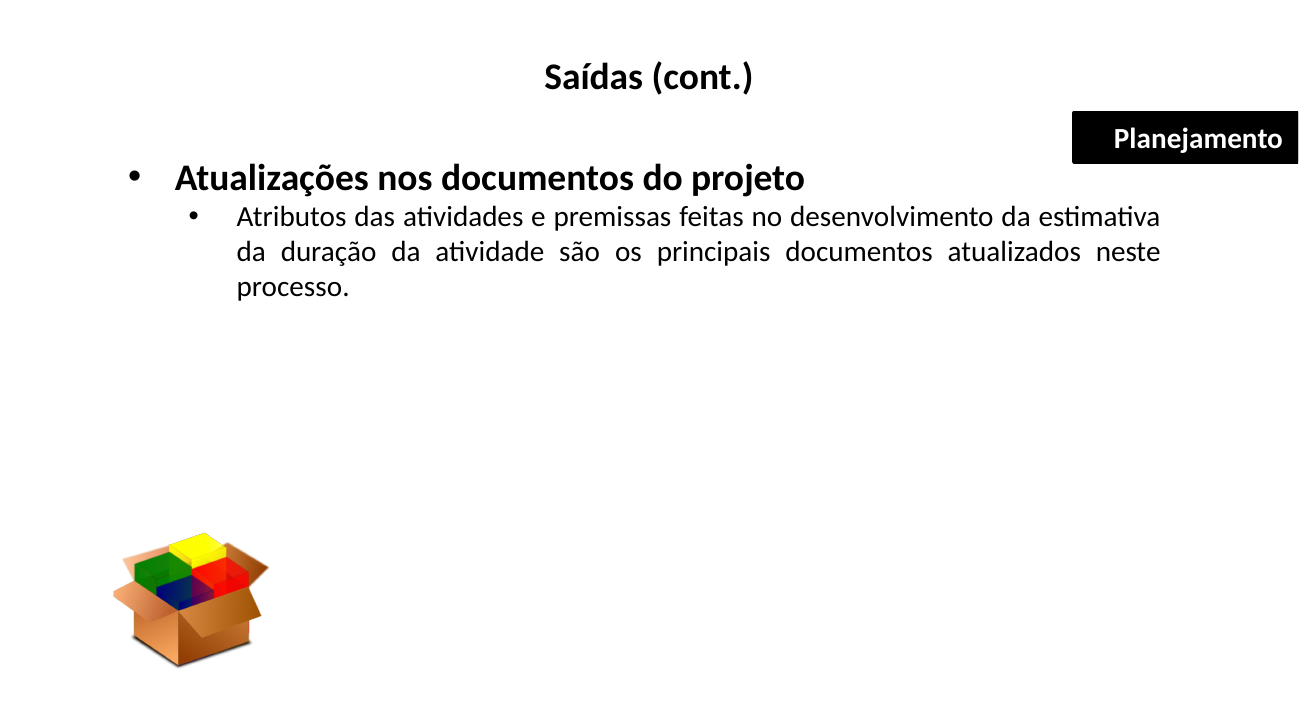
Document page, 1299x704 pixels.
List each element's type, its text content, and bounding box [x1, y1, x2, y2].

picture [112, 520, 273, 672]
text_box Planejamento [1074, 112, 1299, 162]
text_box Atualizações nos documentos do projeto Atributos das atividades e premissas feitas no desenvolvimento da estimativa da duração da atividade são os principais documentos atualizados neste processo. [113, 145, 1177, 312]
text_box Saídas (cont.) [0, 44, 1299, 106]
